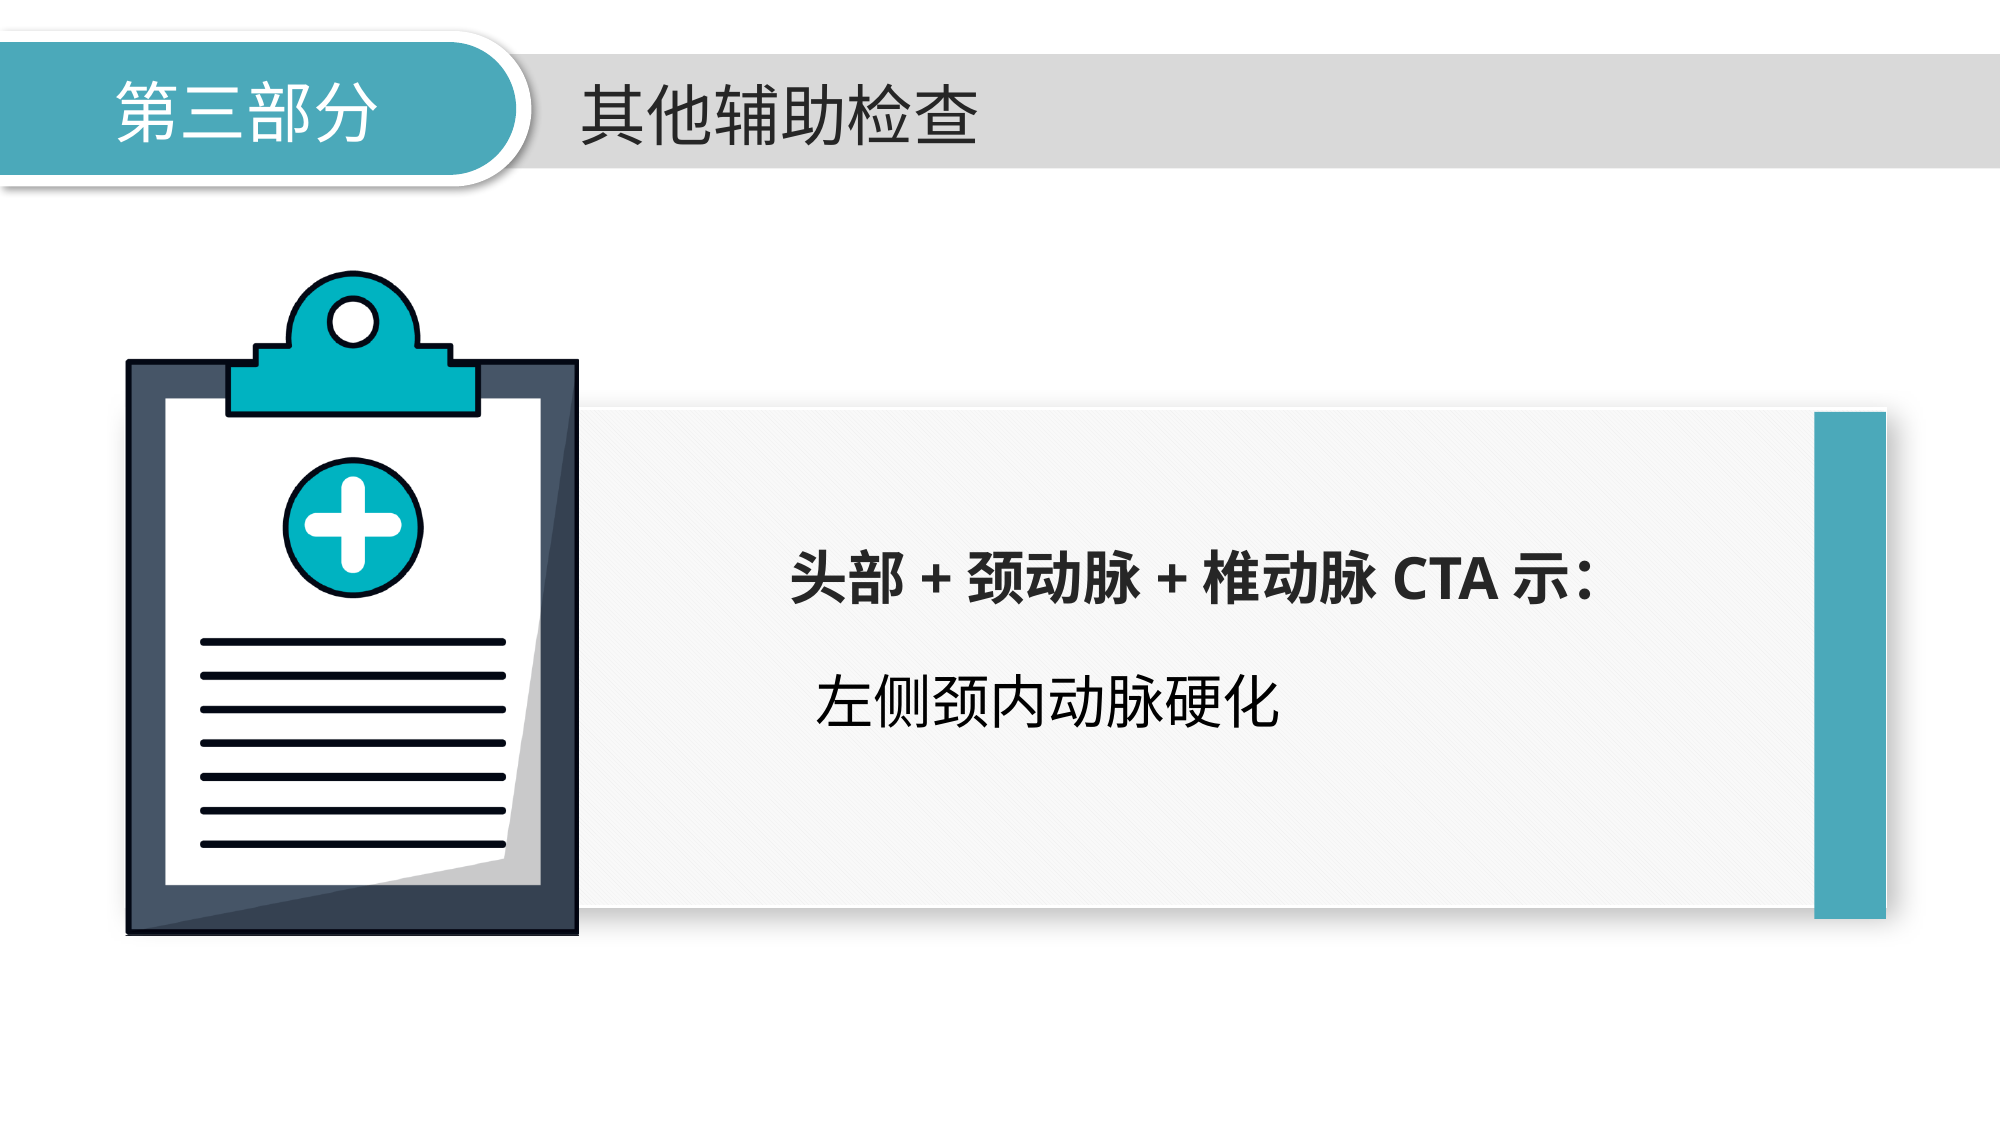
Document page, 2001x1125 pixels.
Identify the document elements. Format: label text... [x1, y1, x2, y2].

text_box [579, 408, 1886, 919]
picture [125, 270, 579, 936]
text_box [0, 30, 532, 187]
text_box [532, 53, 2000, 169]
text_box 其他辅助检查 [565, 66, 1036, 161]
